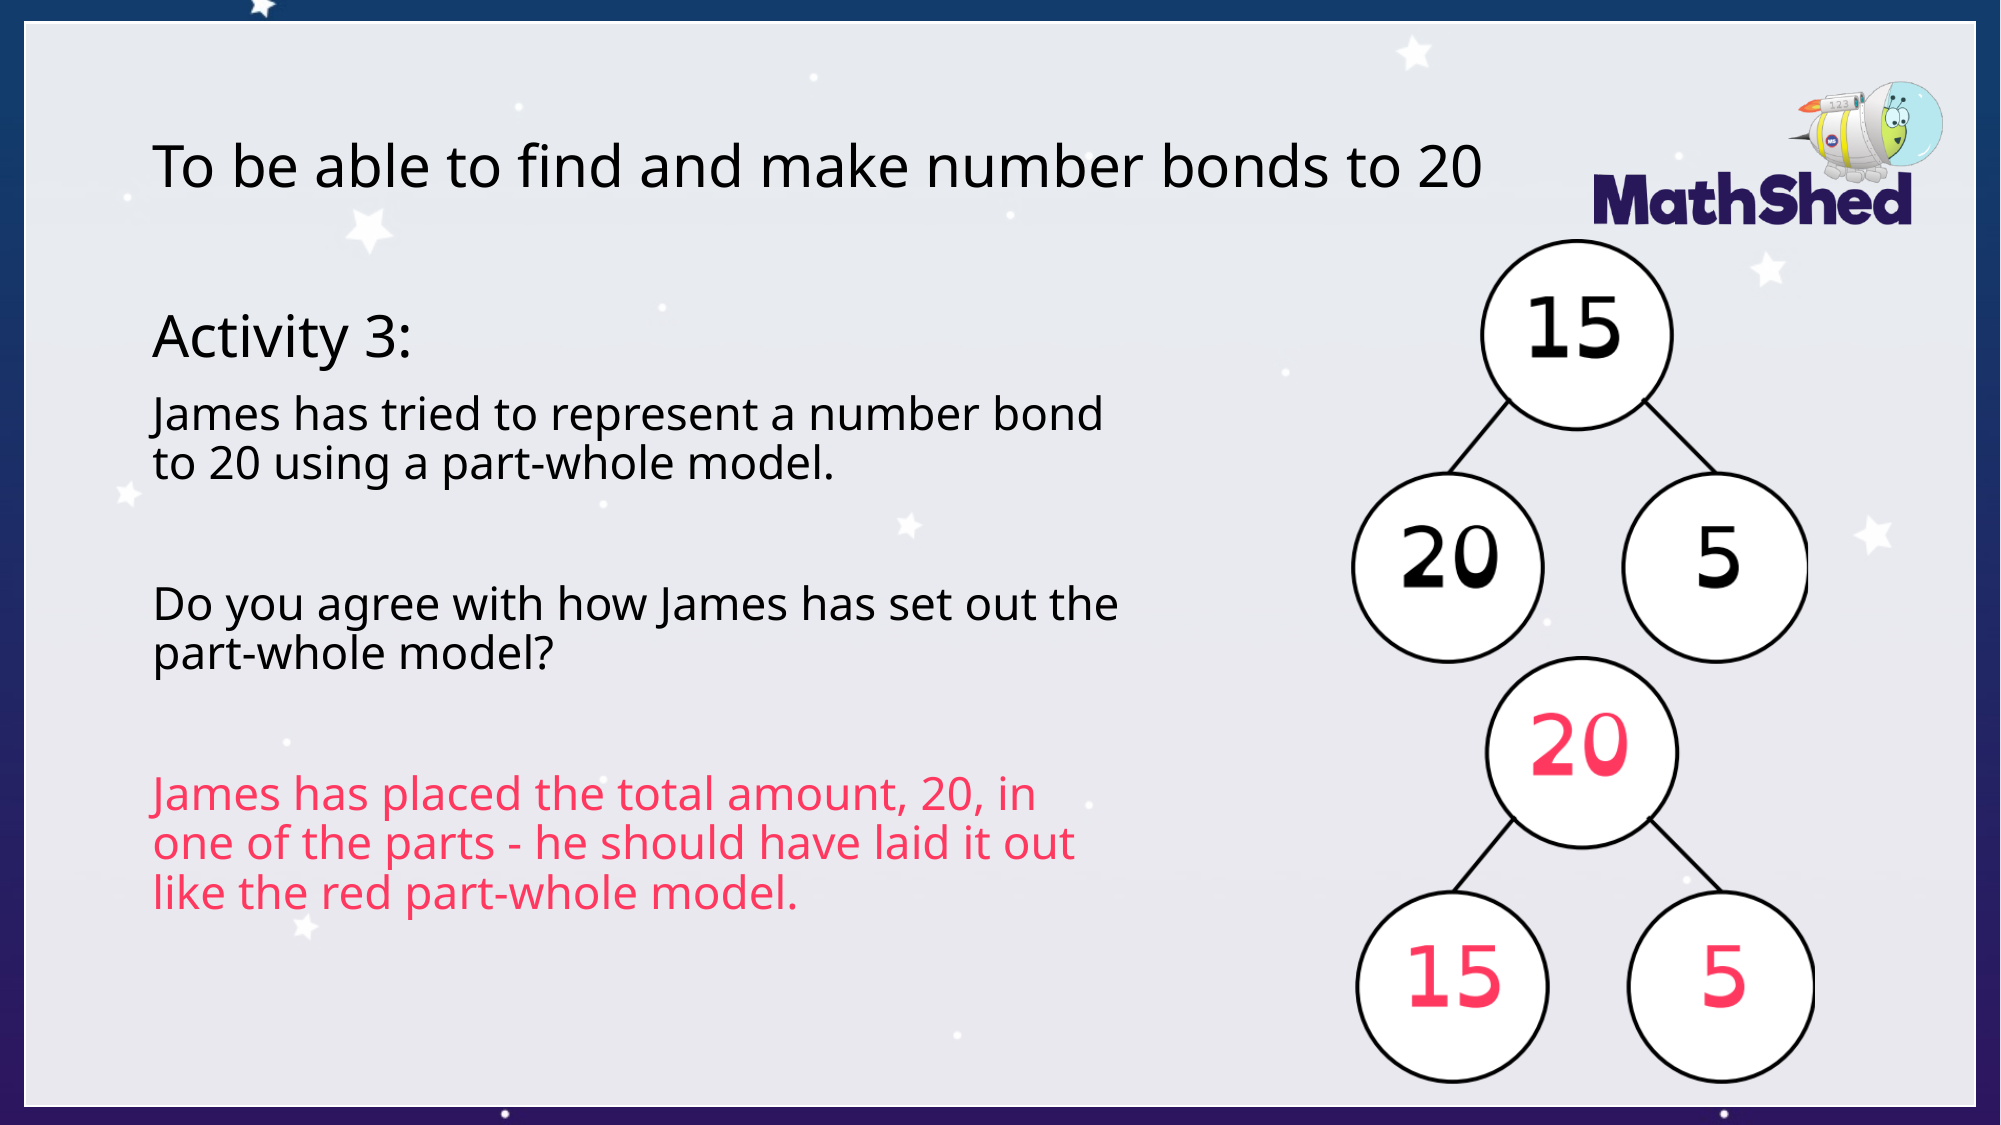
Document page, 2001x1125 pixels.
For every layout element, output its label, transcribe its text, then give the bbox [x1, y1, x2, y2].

list Activity 3: James has tried to represent a number bond to 20 using a part-whole model. Do you agree with how James has set out the part-whole model? James has placed the total amount, 20, in one of the parts - he should have laid it out like the red part-whole model. [137, 299, 1145, 1014]
title To be able to find and make number bonds to 20 [137, 59, 1578, 278]
picture [0, 0, 2001, 1125]
